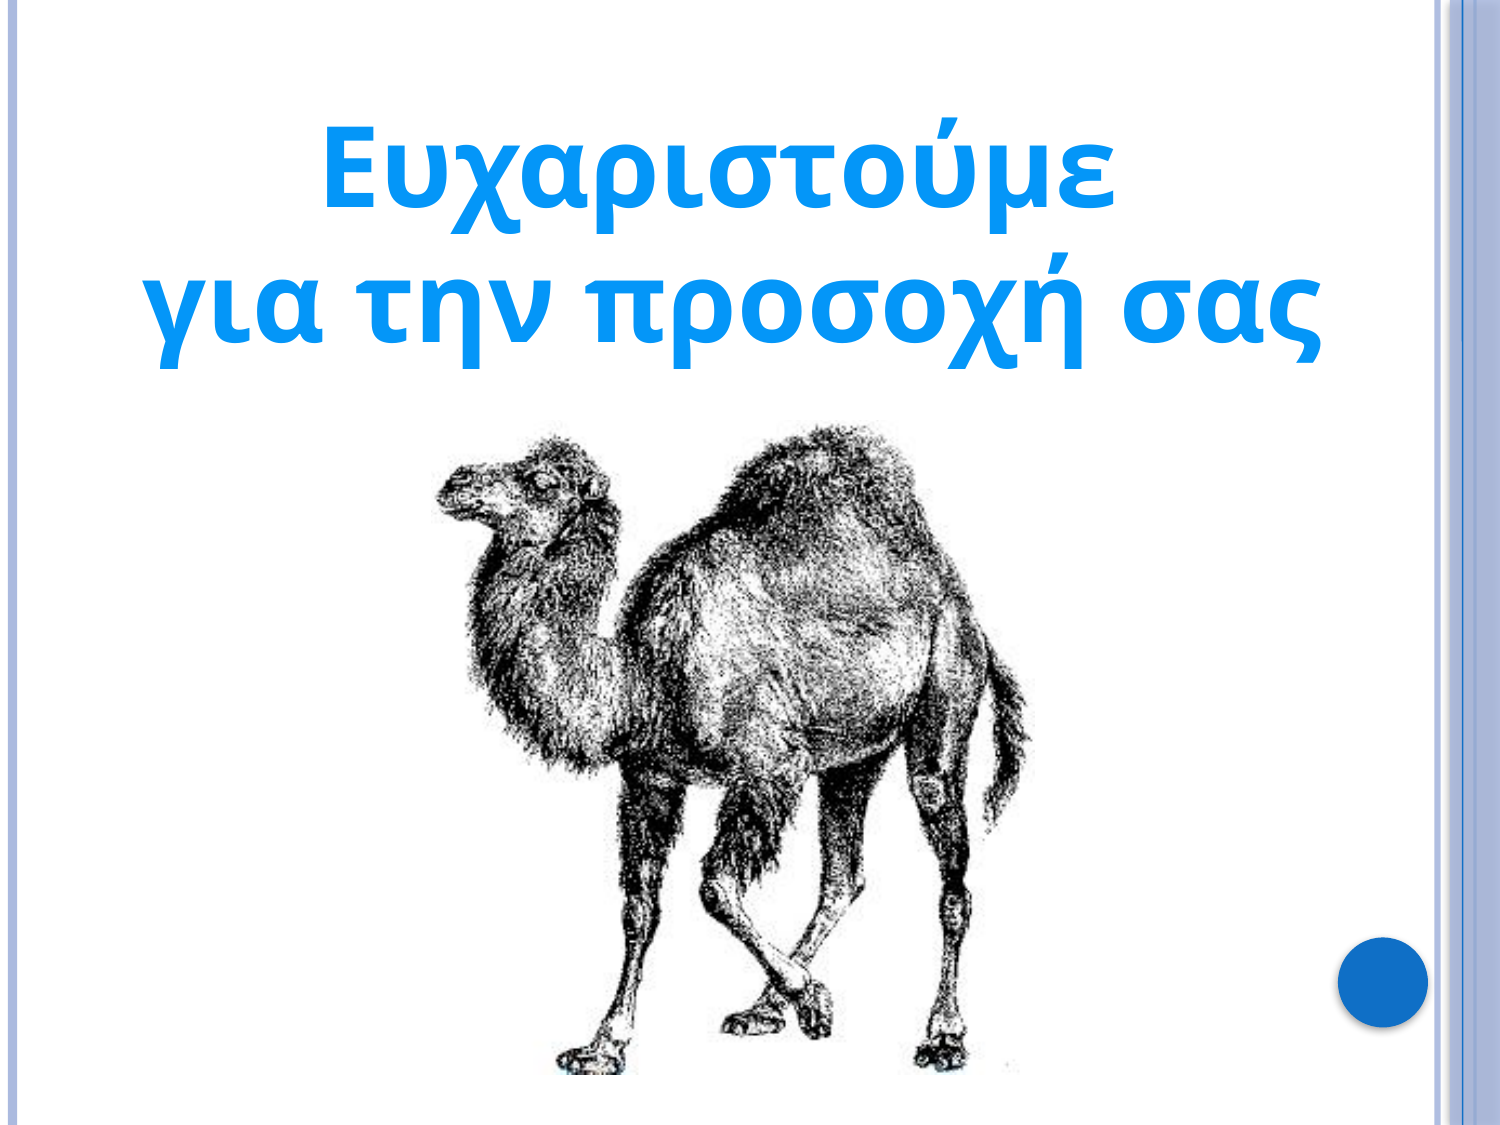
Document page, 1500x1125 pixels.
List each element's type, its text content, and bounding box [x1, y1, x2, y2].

picture [431, 420, 1035, 1076]
text_box Ευχαριστούμε για την προσοχή σας [127, 87, 1339, 373]
